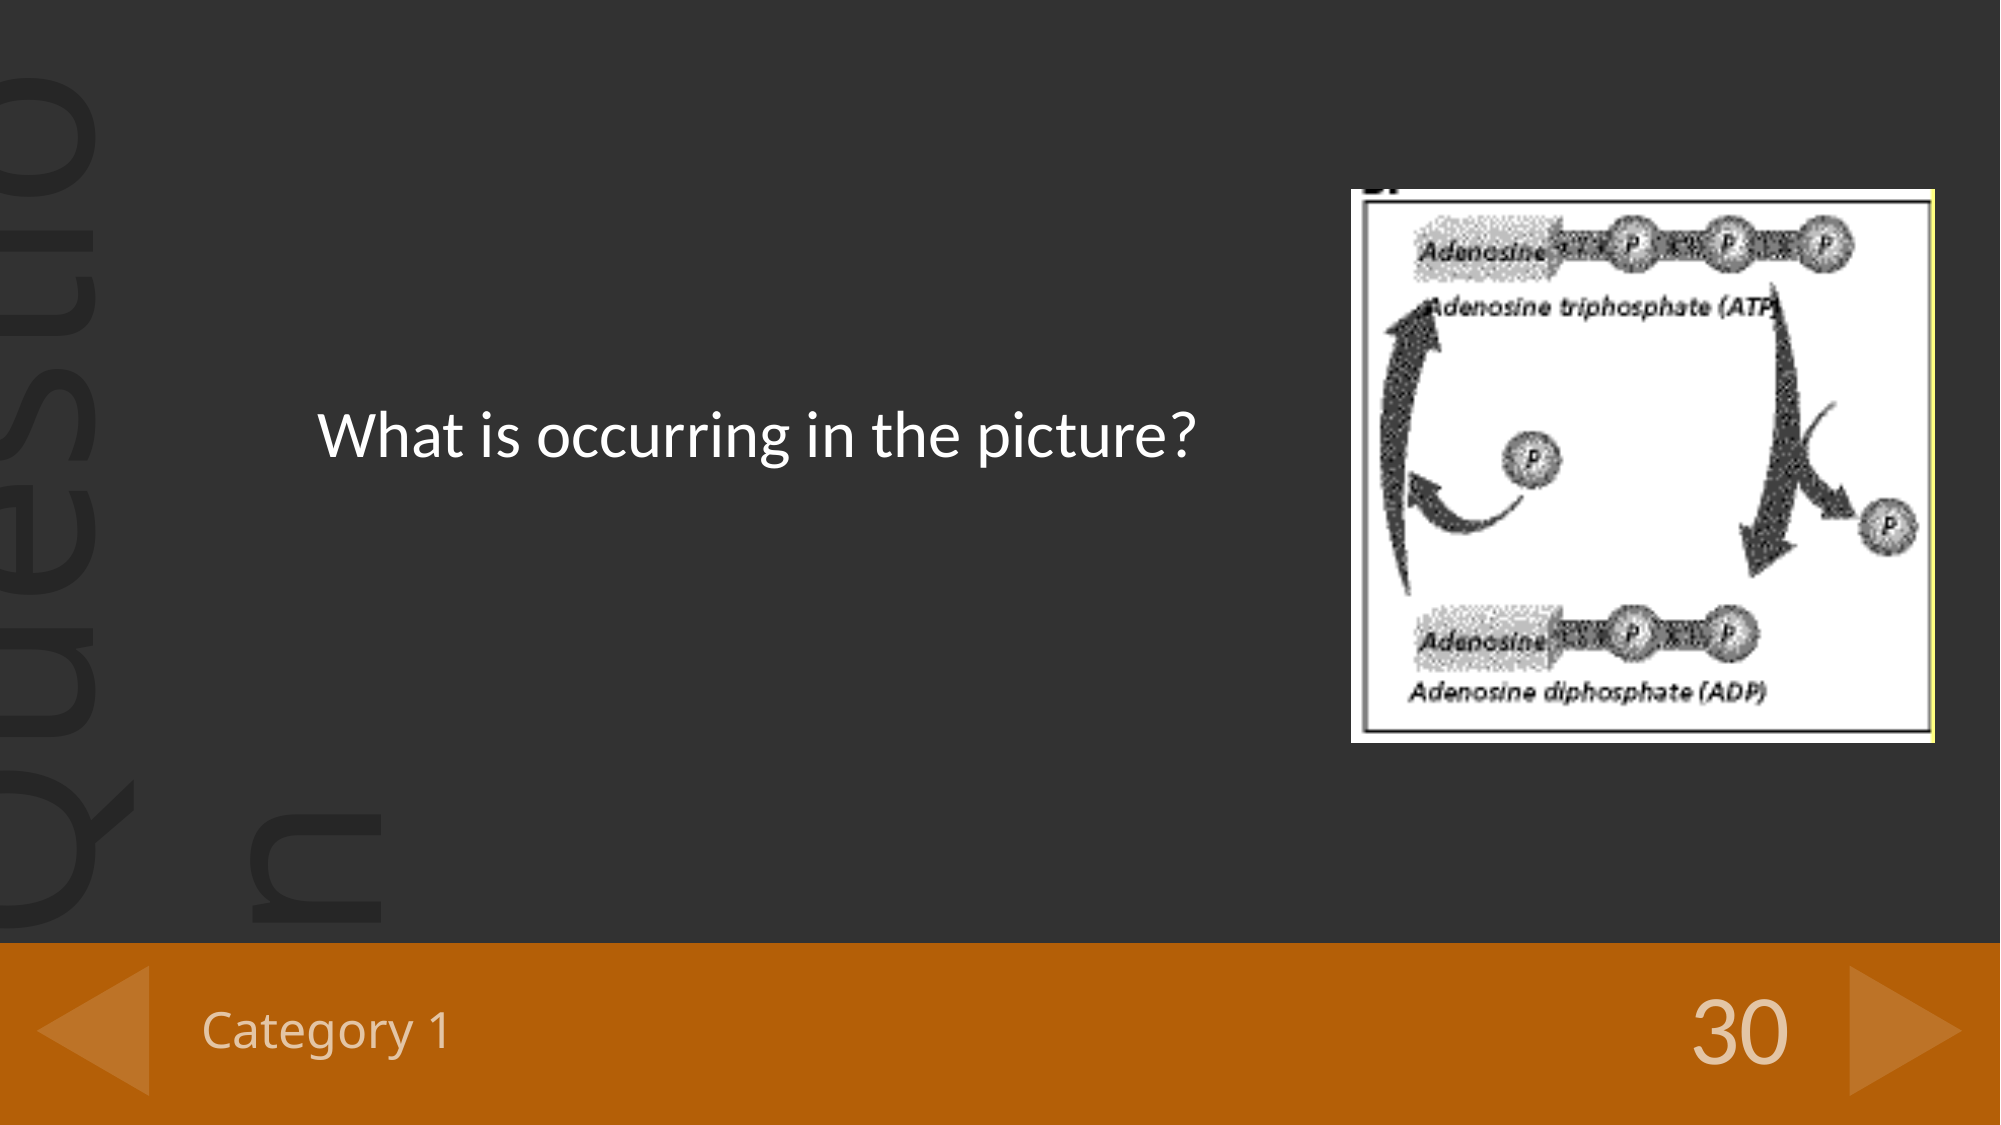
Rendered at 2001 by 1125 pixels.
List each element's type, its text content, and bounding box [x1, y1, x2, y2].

picture [1351, 189, 1935, 743]
list 30 [1494, 967, 1806, 1097]
title Category 1 [185, 967, 1494, 1097]
list What is occurring in the picture? [302, 307, 1351, 636]
